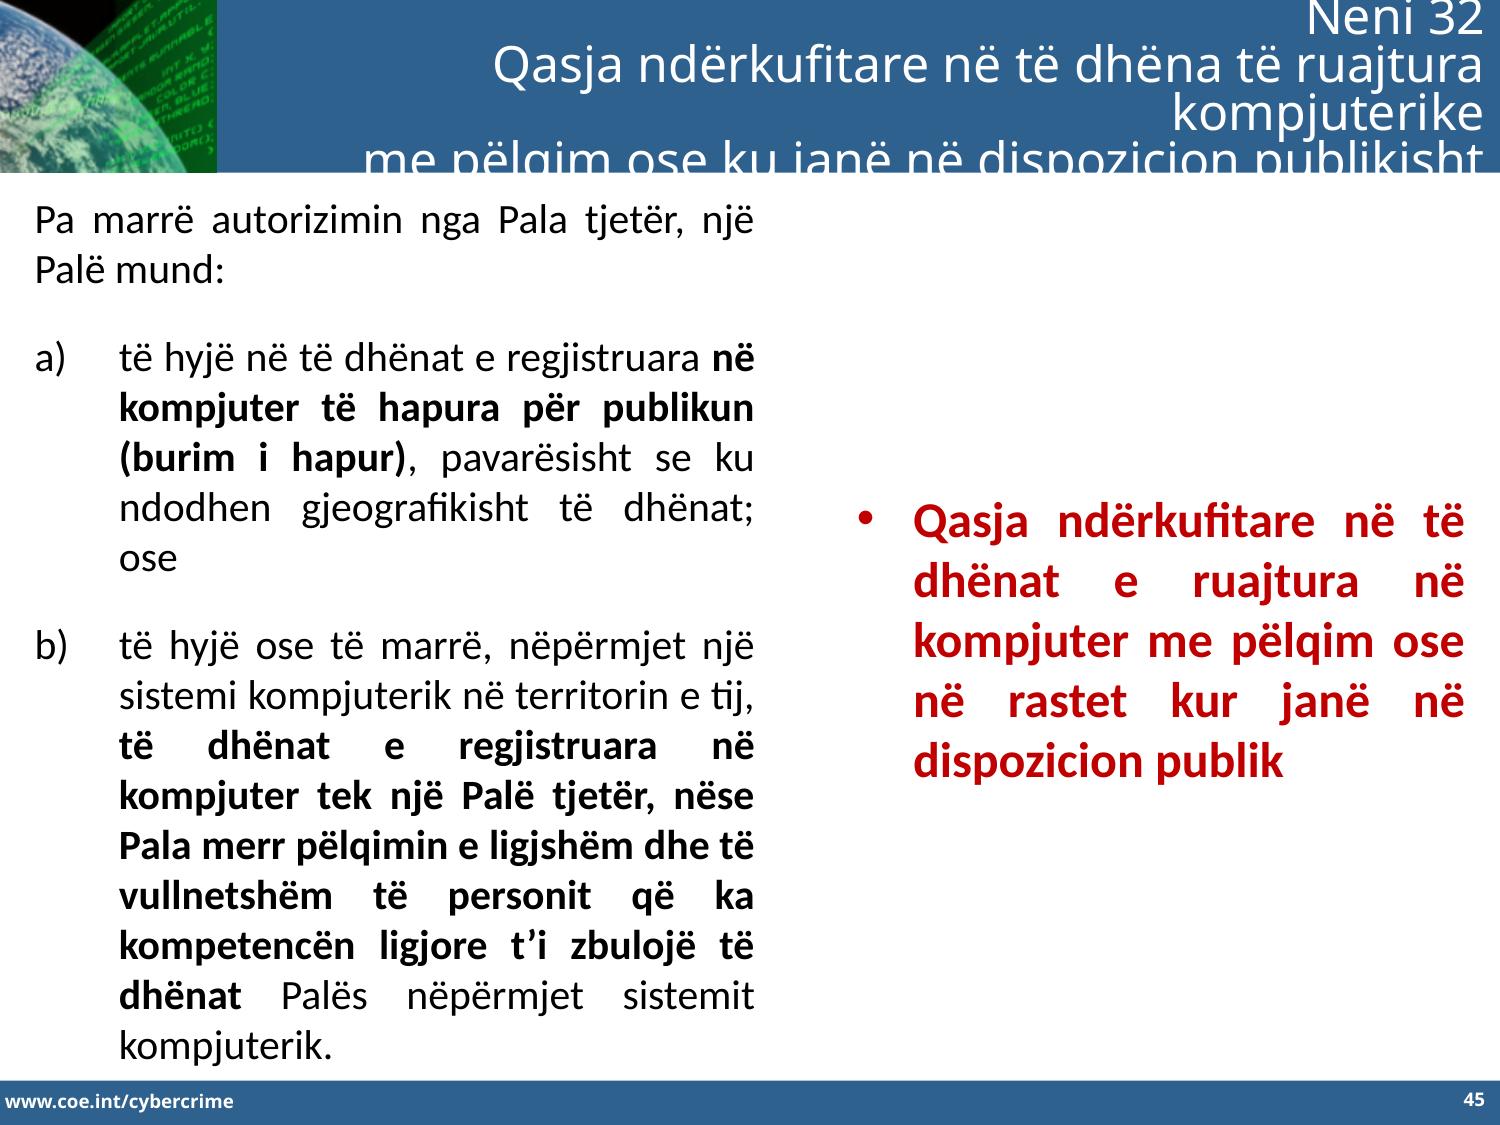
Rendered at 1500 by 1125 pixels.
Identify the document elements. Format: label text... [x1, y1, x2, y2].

text_box Pa marrë autorizimin nga Pala tjetër, një Palë mund: të hyjë në të dhënat e regjistruara në kompjuter të hapura për publikun (burim i hapur), pavarësisht se ku ndodhen gjeografikisht të dhënat; ose të hyjë ose të marrë, nëpërmjet një sistemi kompjuterik në territorin e tij, të dhënat e regjistruara në kompjuter tek një Palë tjetër, nëse Pala merr pëlqimin e ligjshëm dhe të vullnetshëm të personit që ka kompetencën ligjore t’i zbulojë të dhënat Palës nëpërmjet sistemit kompjuterik. [19, 184, 770, 1075]
picture [0, 1, 217, 173]
text_box Qasja ndërkufitare në të dhënat e ruajtura në kompjuter me pëlqim ose në rastet kur janë në dispozicion publik [842, 480, 1481, 796]
text_box Neni 32 Qasja ndërkufitare në të dhëna të ruajtura kompjuterike me pëlqim ose ku janë në dispozicion publikisht [271, 16, 1500, 169]
slide_number 45 [1149, 1079, 1500, 1125]
